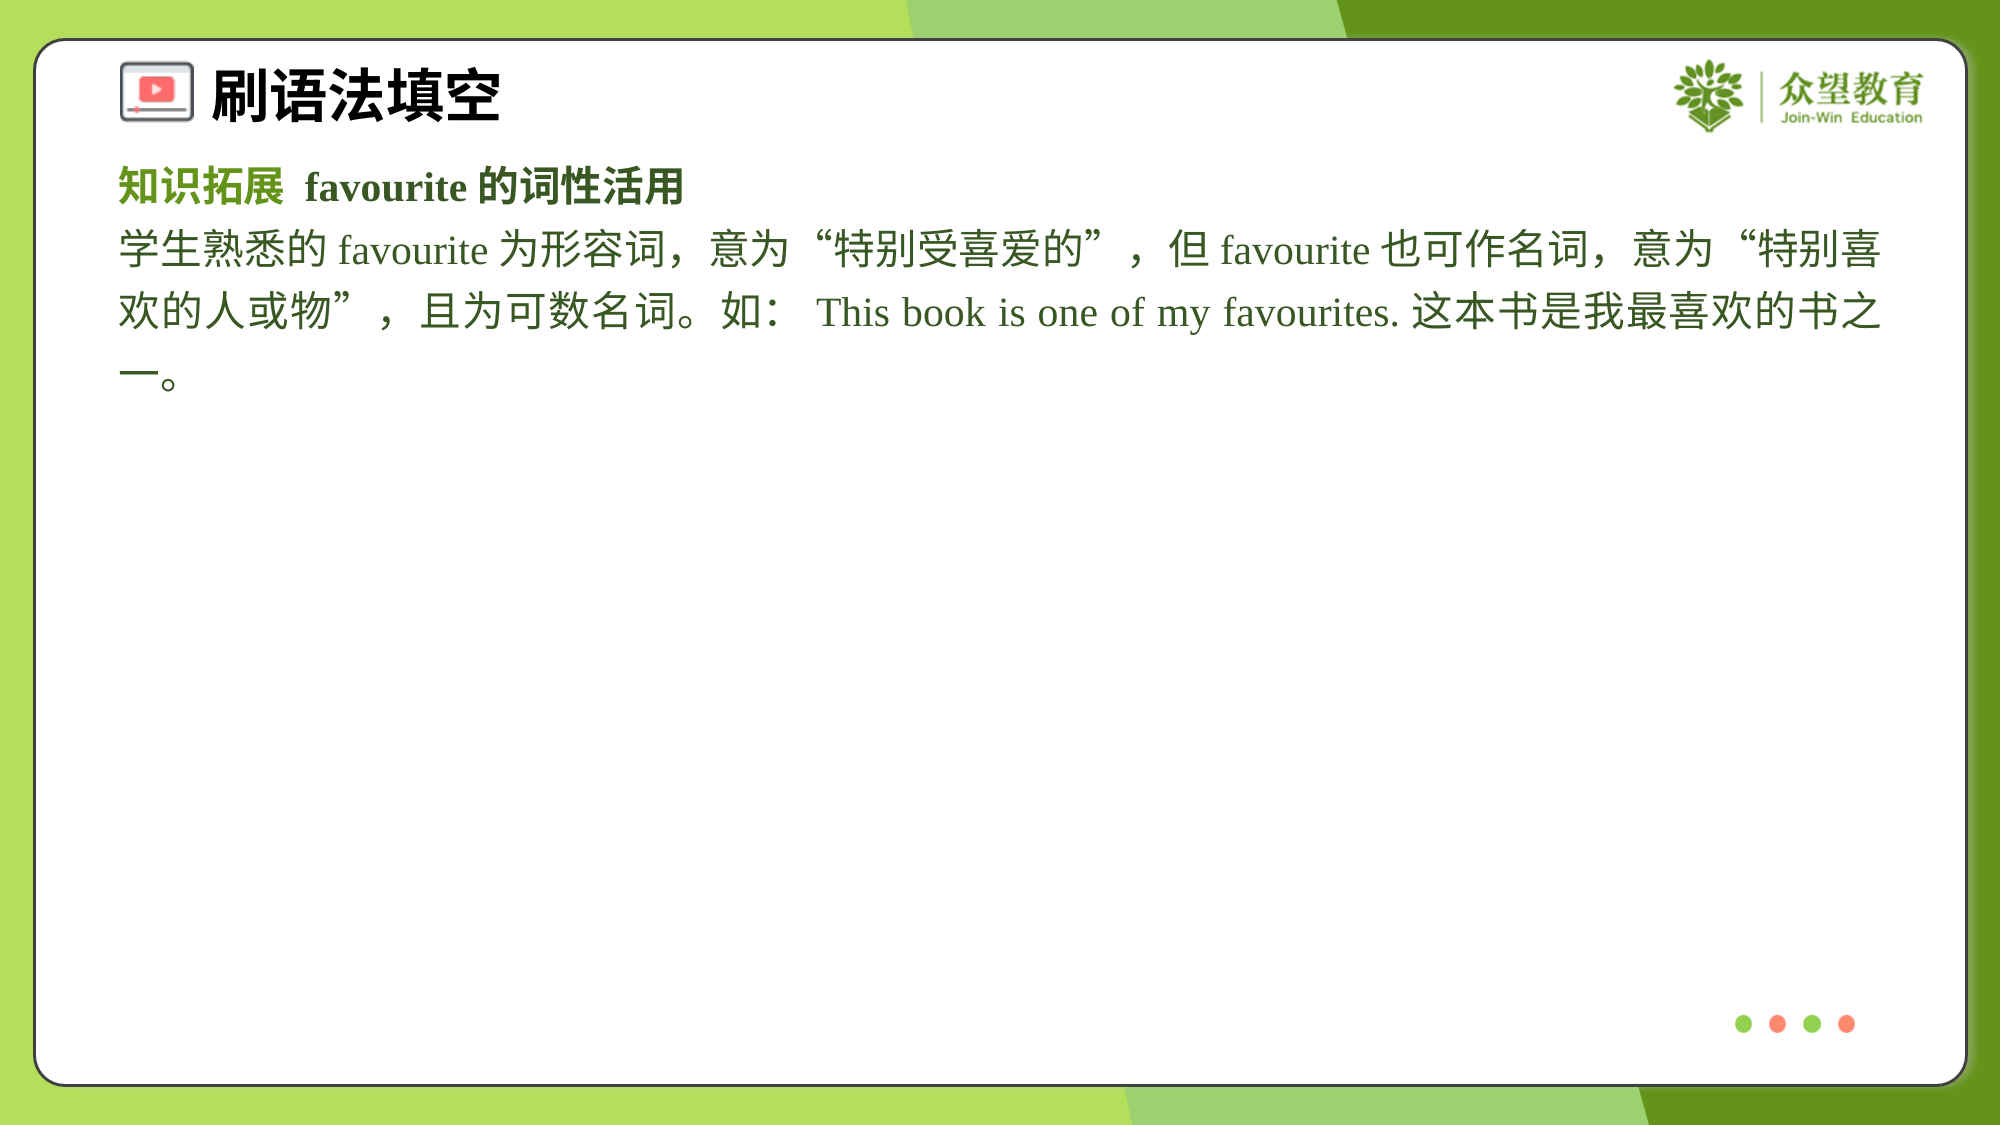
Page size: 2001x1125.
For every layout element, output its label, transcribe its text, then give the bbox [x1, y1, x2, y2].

picture [0, 0, 2000, 1125]
text_box 知识拓展 favourite的词性活用 学生熟悉的favourite为形容词，意为“特别受喜爱的”，但favourite也可作名词，意为“特别喜欢的人或物”，且为可数名词。如：This book is one of my favourites.这本书是我最喜欢的书之一。 [118, 147, 1883, 330]
